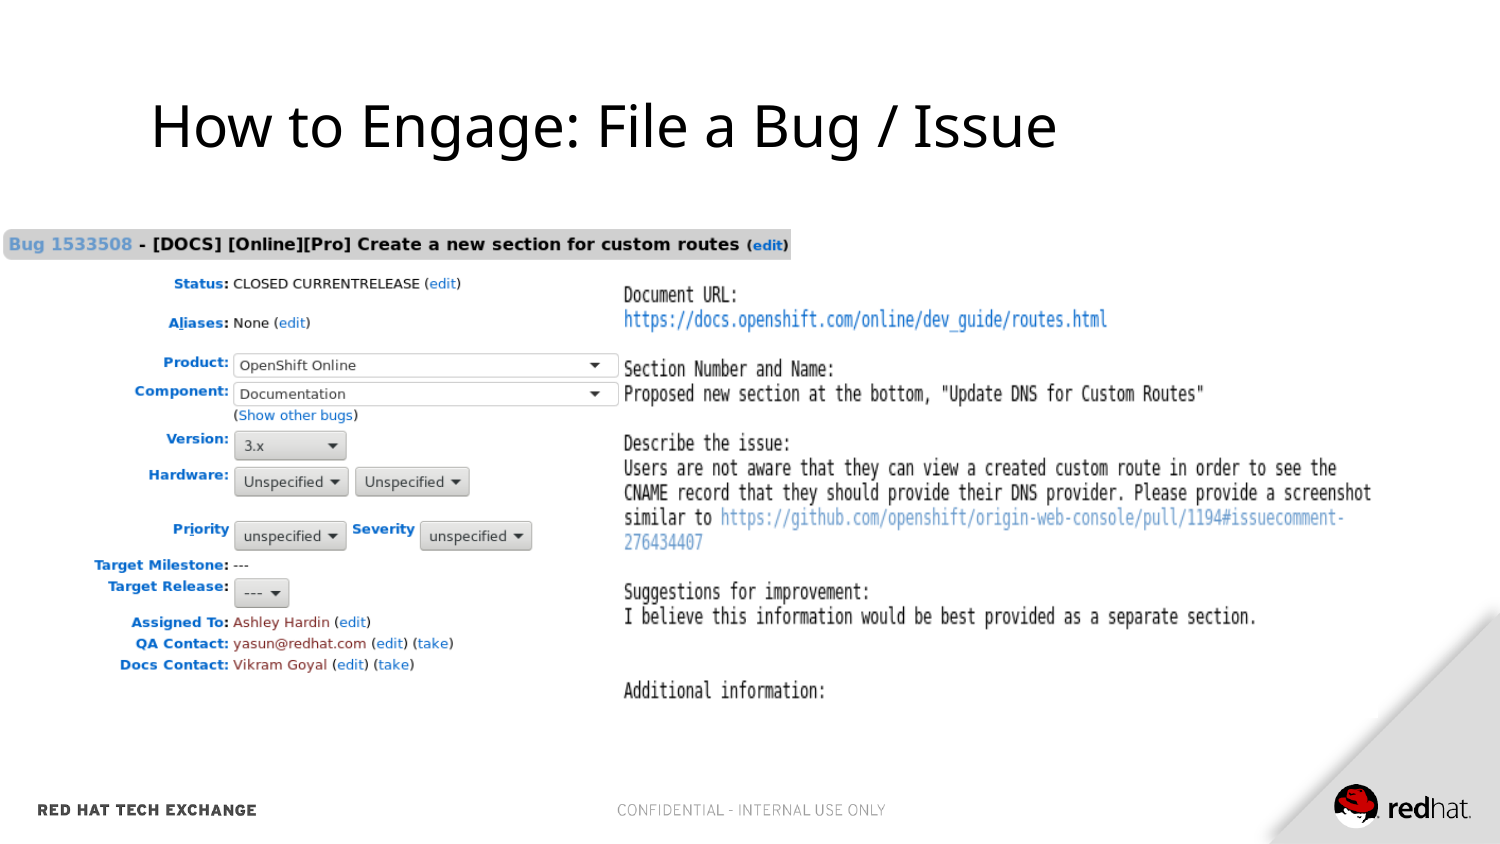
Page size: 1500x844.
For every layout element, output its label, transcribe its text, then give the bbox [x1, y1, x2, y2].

title How to Engage: File a Bug / Issue [135, 0, 1365, 175]
list [135, 685, 1365, 750]
list [135, 179, 1365, 274]
picture [0, 0, 1500, 844]
